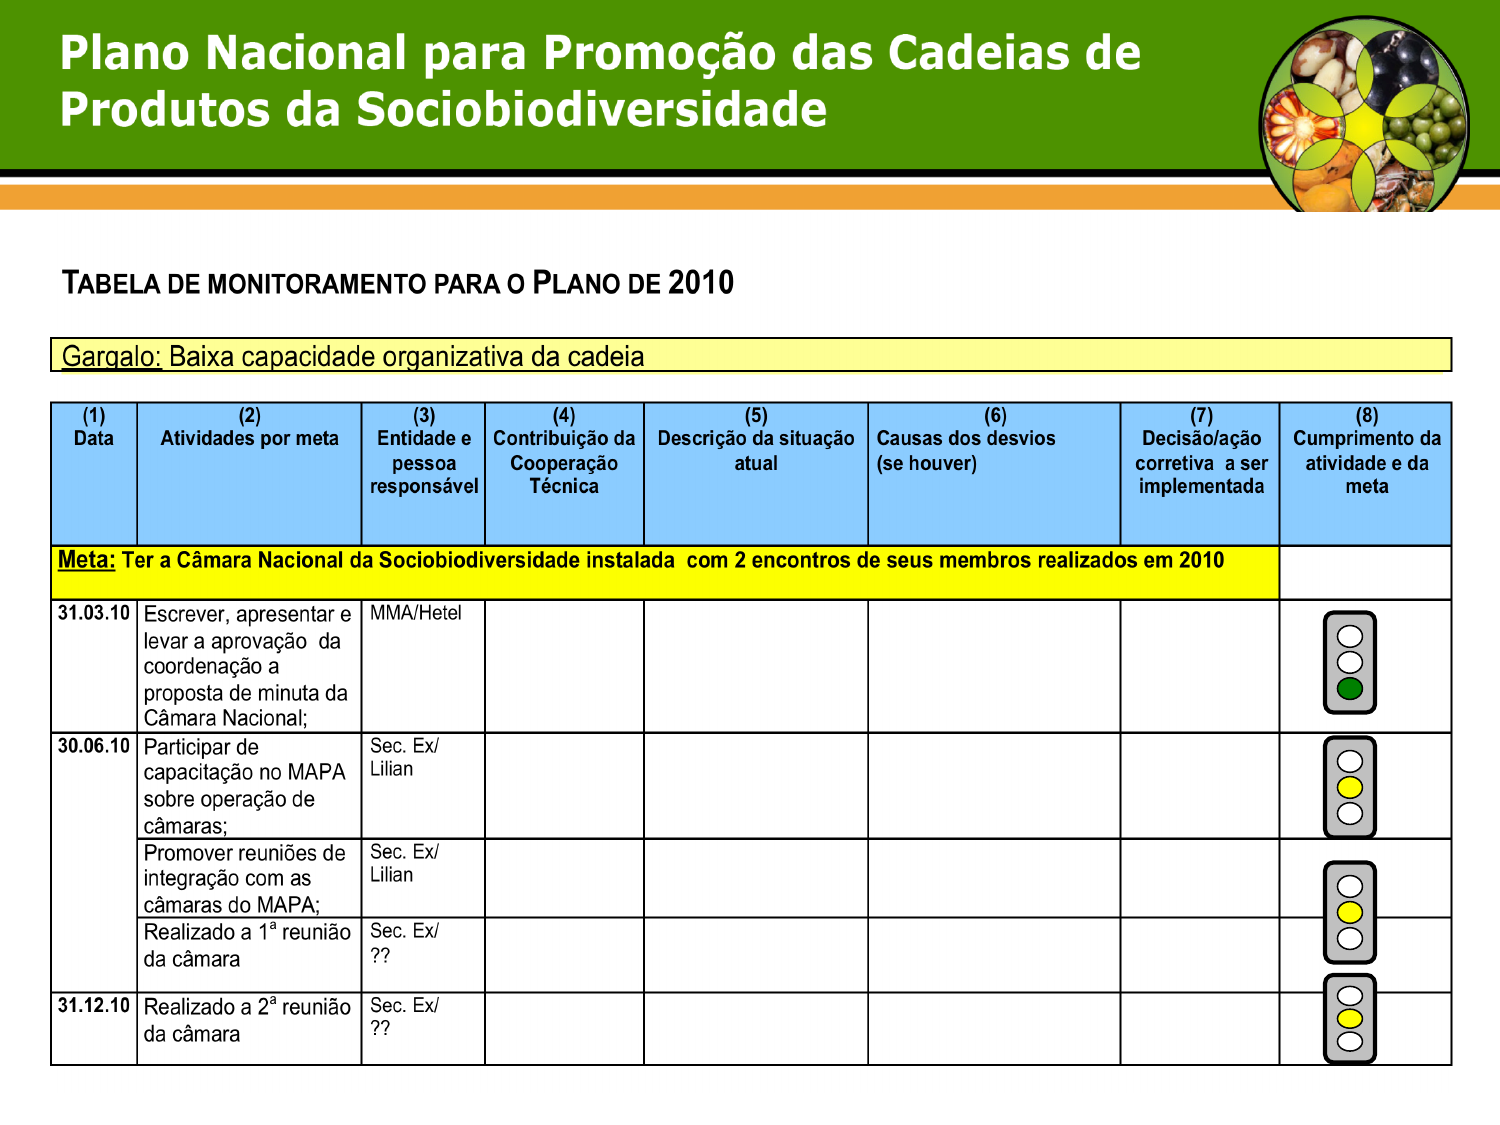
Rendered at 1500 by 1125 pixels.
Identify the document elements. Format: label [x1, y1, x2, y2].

text_box [1324, 612, 1376, 713]
text_box [49, 212, 1456, 1093]
text_box [1324, 737, 1376, 838]
text_box [1324, 974, 1376, 1063]
text_box [1324, 862, 1376, 963]
picture [0, 0, 1500, 1125]
